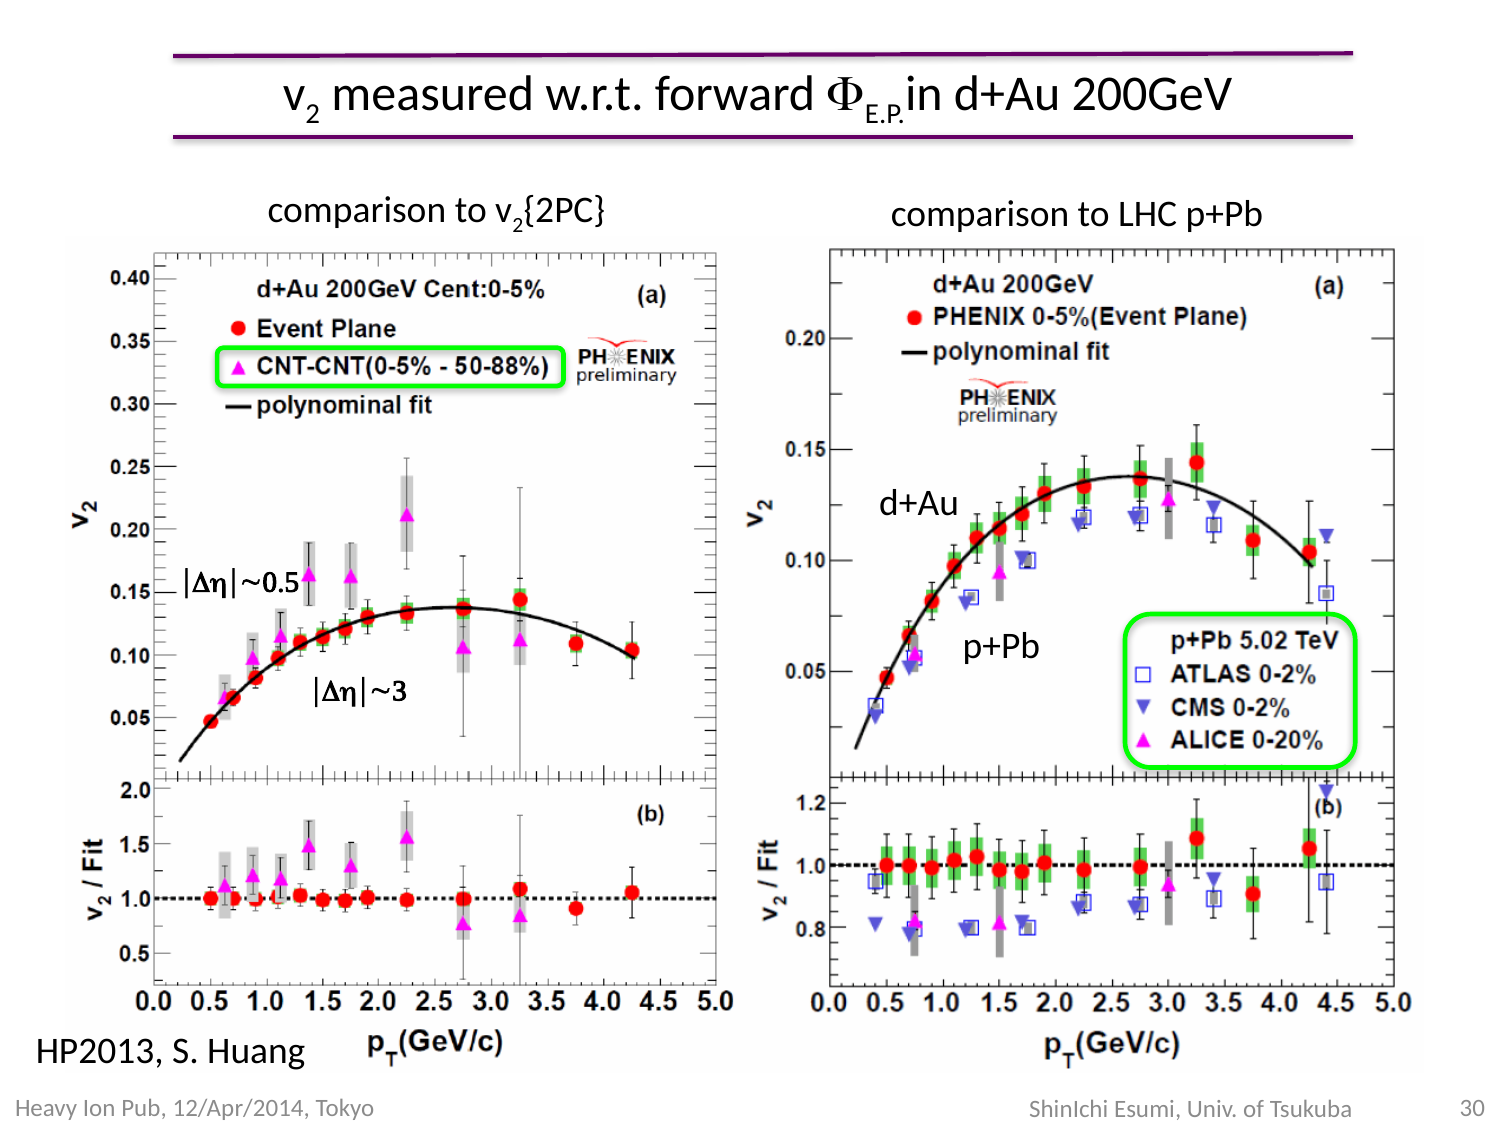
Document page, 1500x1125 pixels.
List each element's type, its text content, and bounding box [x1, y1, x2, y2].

slide_number Heavy Ion Pub, 12/Apr/2014, Tokyo [0, 1087, 405, 1125]
text_box comparison to LHC p+Pb [876, 181, 1279, 234]
text_box v2 measured w.r.t. forward FE.P.in d+Au 200GeV [173, 64, 1353, 134]
text_box HP2013, S. Huang [21, 1018, 63, 1078]
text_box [172, 53, 1354, 57]
text_box comparison to v2{2PC} [252, 178, 621, 234]
footer ShinIchi Esumi, Univ. of Tsukuba [1001, 1087, 1381, 1125]
picture [65, 236, 1424, 1073]
slide_number 30 [1402, 1087, 1500, 1125]
